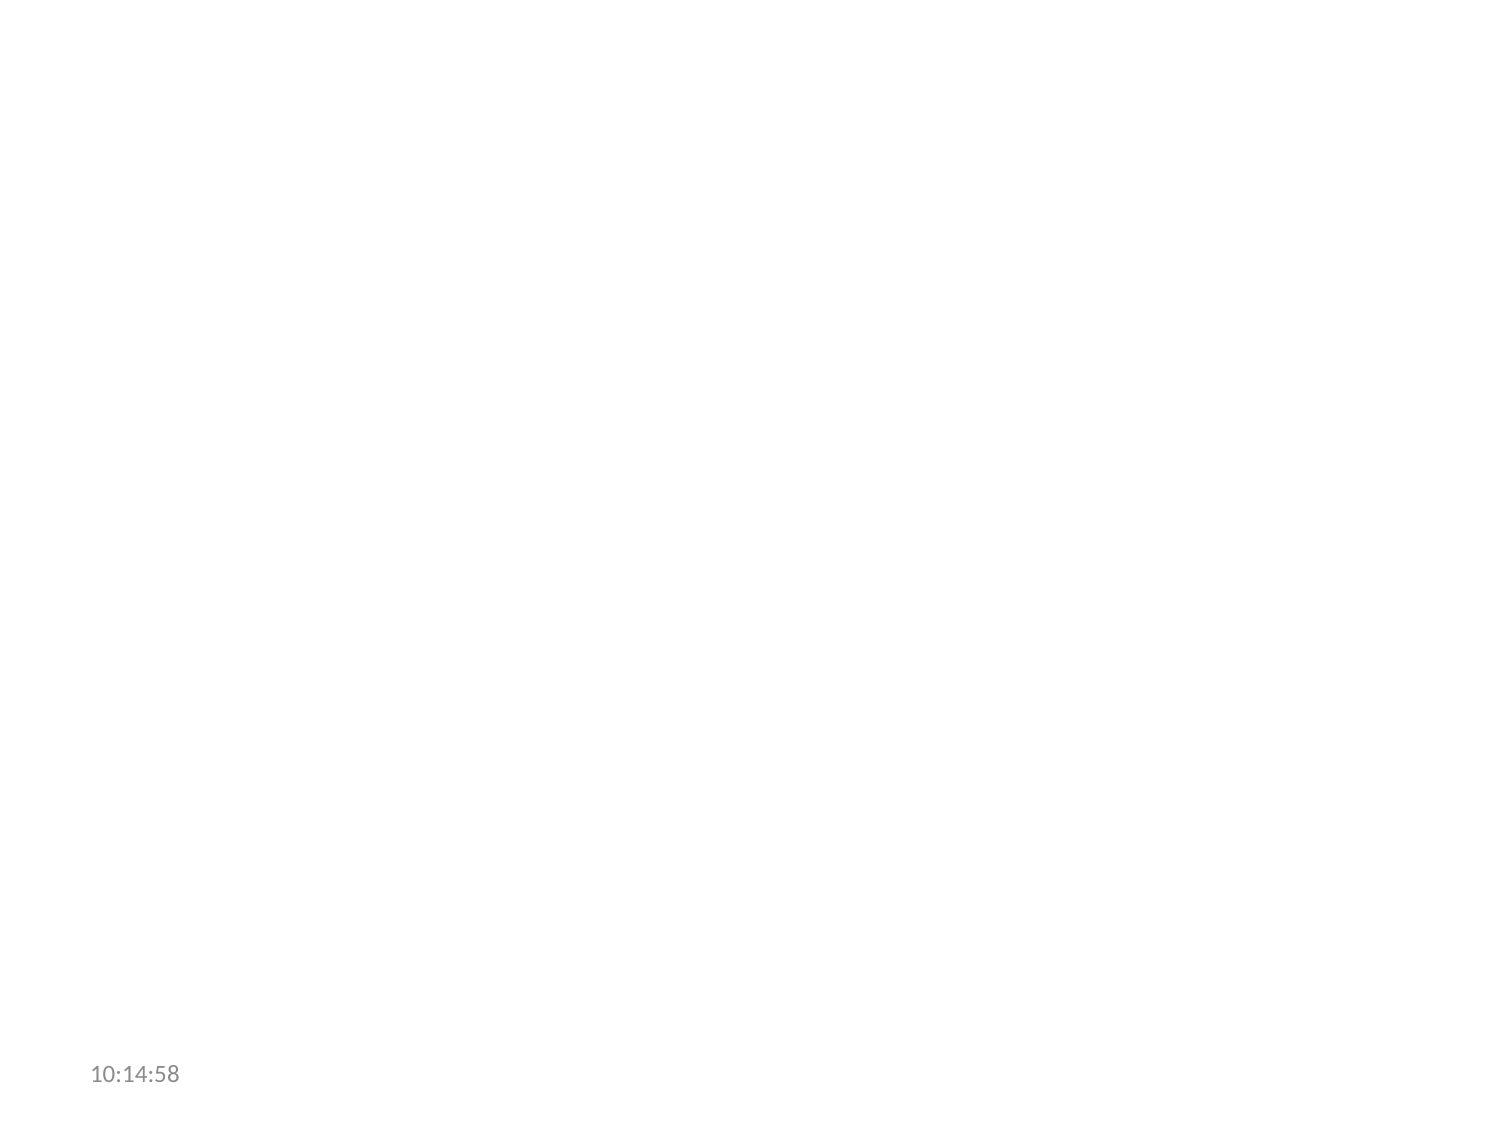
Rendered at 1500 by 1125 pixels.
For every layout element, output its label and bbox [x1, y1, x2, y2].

slide_number [75, 1042, 425, 1103]
